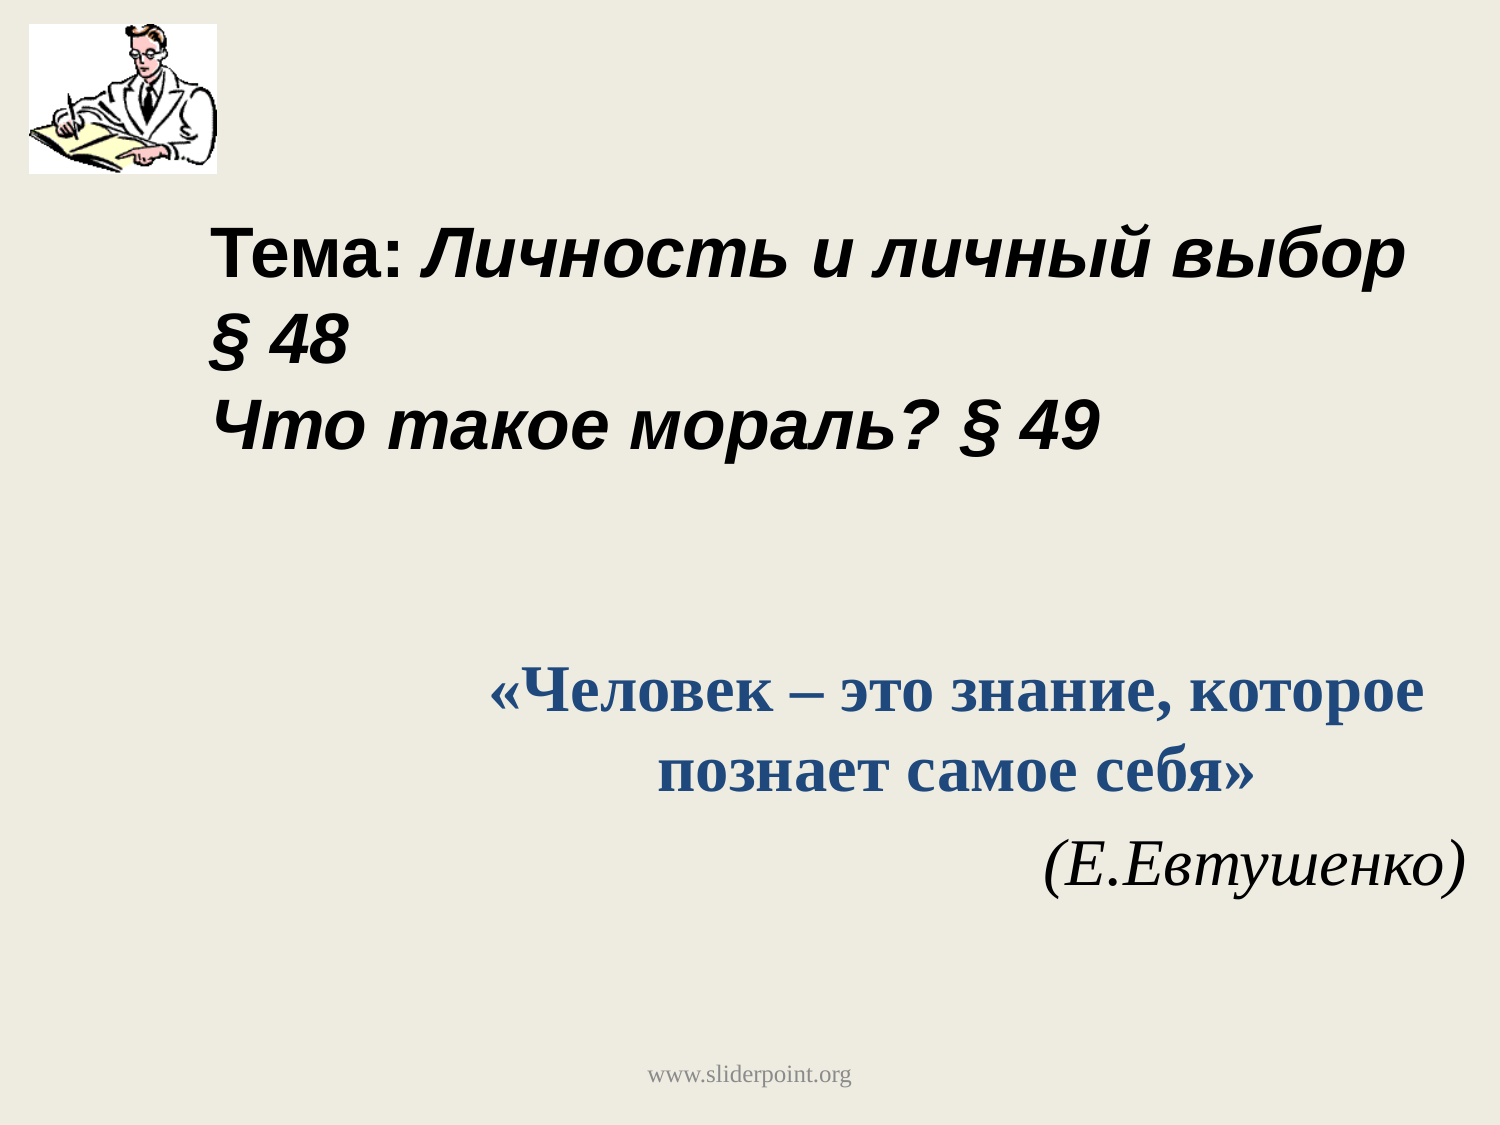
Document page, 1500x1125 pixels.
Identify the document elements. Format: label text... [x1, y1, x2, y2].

subtitle «Человек – это знание, которое познает самое себя» (Е.Евтушенко) [432, 637, 1483, 926]
title Тема: Личность и личный выбор § 48 Что такое мораль? § 49 [195, 196, 1471, 646]
picture [29, 24, 218, 174]
footer www.sliderpoint.org [512, 1042, 988, 1103]
